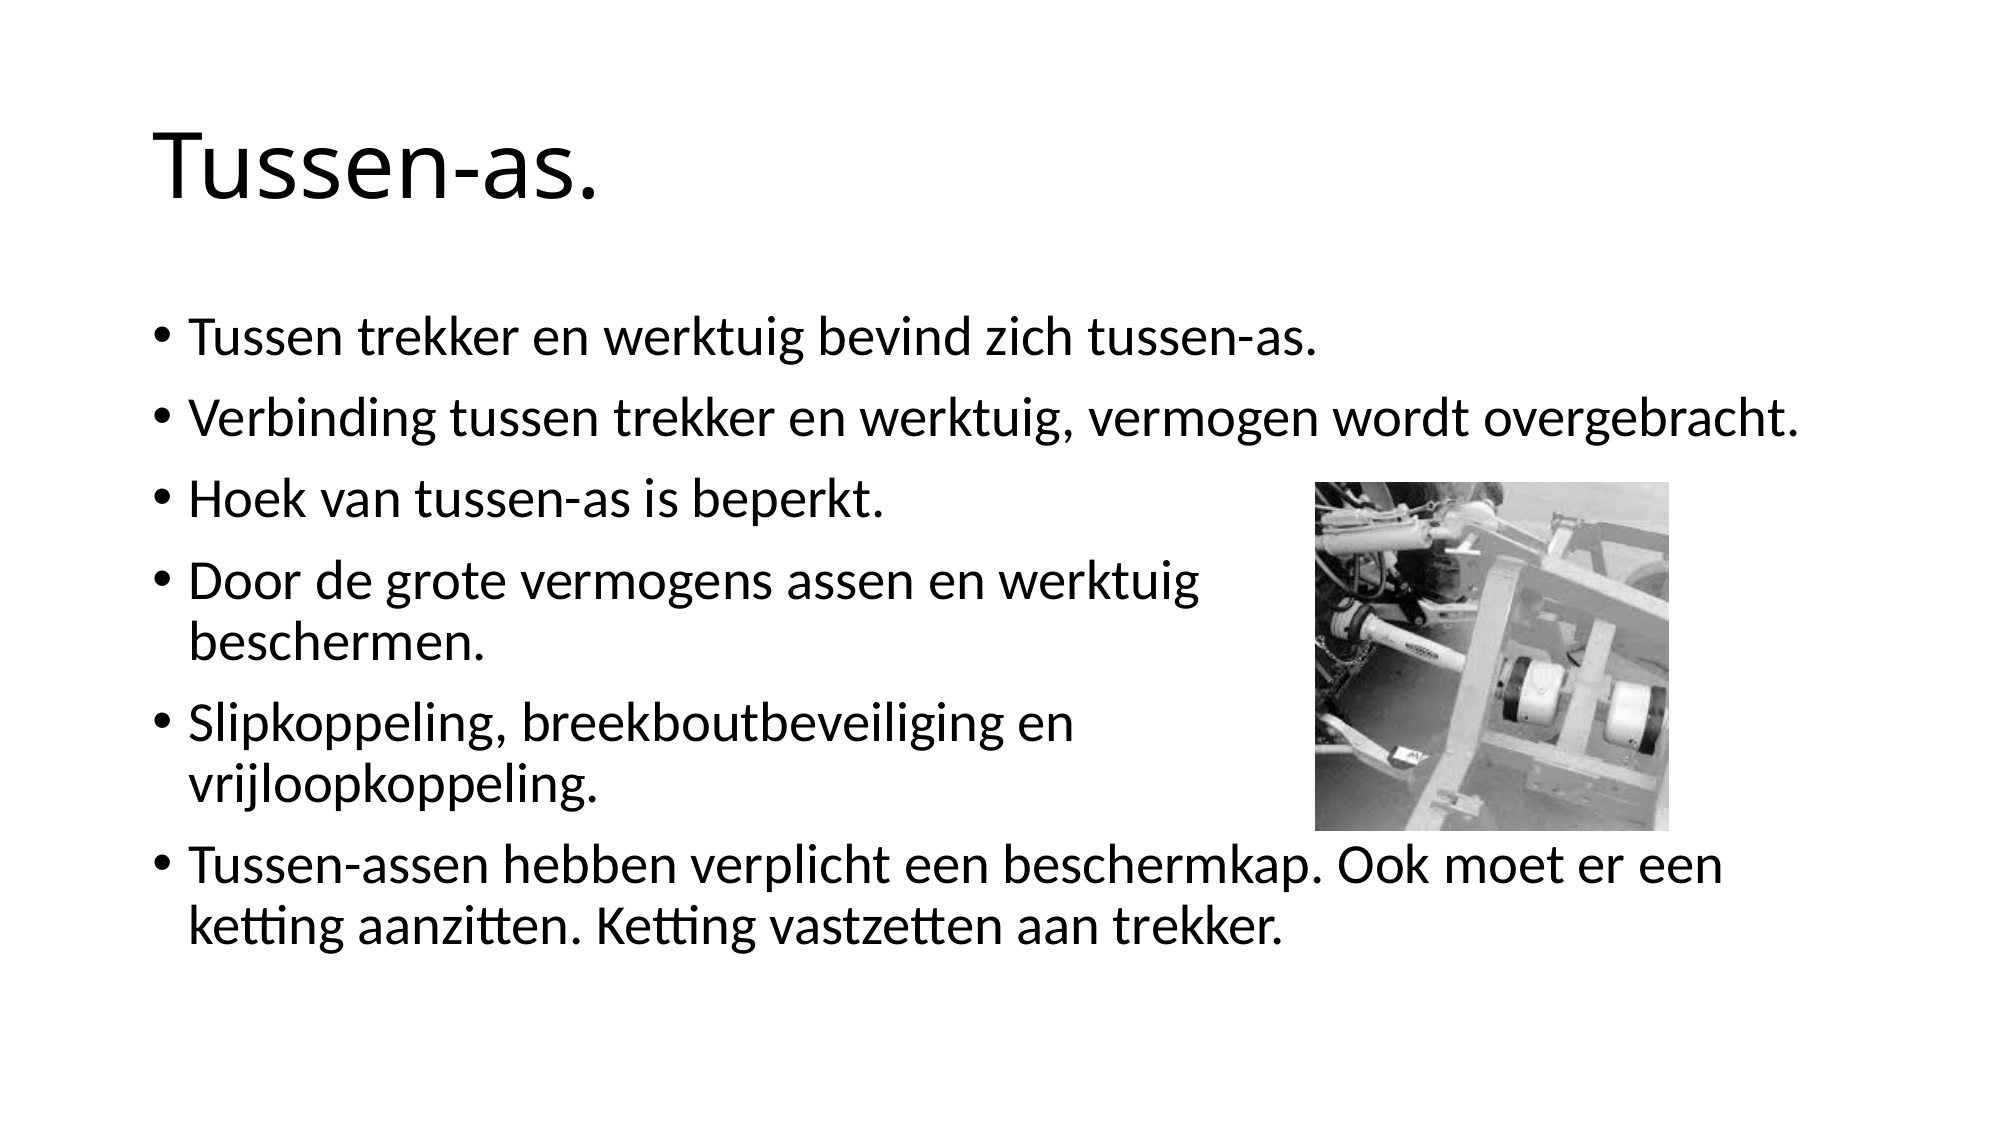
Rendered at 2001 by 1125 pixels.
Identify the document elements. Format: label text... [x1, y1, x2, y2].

title Tussen-as. [137, 59, 1863, 278]
list Tussen trekker en werktuig bevind zich tussen-as. Verbinding tussen trekker en werktuig, vermogen wordt overgebracht. Hoek van tussen-as is beperkt. Door de grote vermogens assen en werktuig beschermen. Slipkoppeling, breekboutbeveiliging en vrijloopkoppeling. Tussen-assen hebben verplicht een beschermkap. Ook moet er een ketting aanzitten. Ketting vastzetten aan trekker. [137, 299, 1863, 1014]
picture [1315, 482, 1669, 831]
